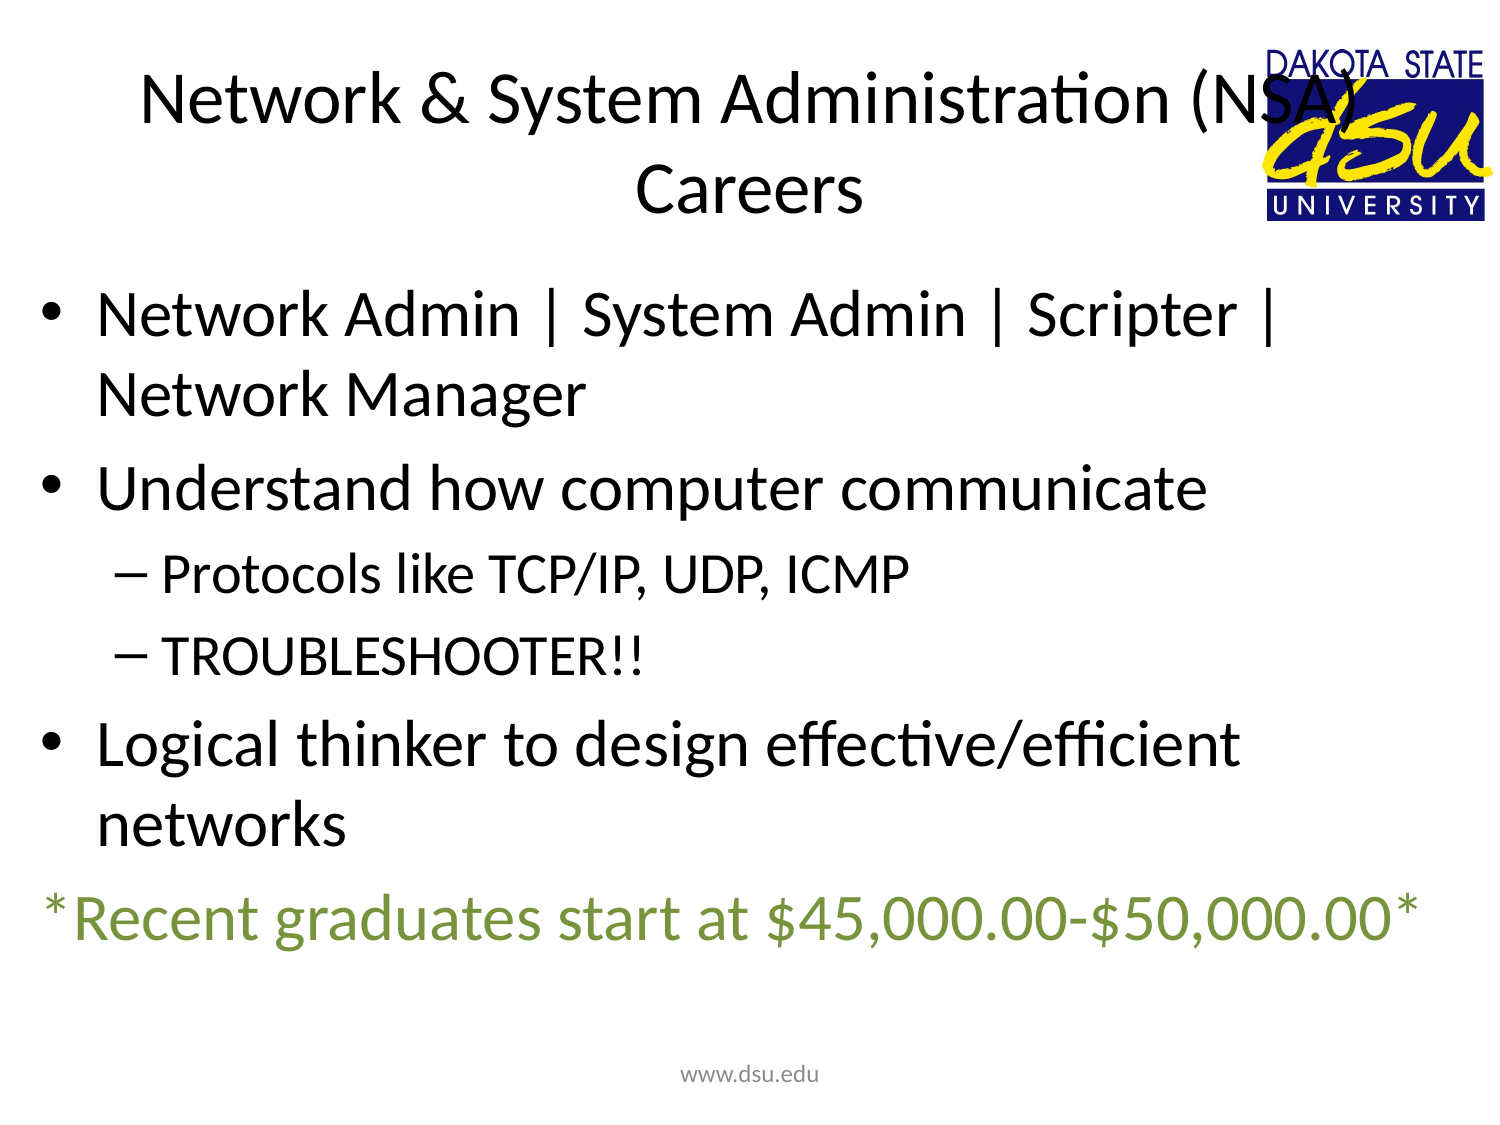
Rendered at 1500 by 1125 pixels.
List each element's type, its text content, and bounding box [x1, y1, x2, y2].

title Network & System Administration (NSA) Careers [75, 45, 1425, 233]
footer www.dsu.edu [512, 1042, 988, 1103]
picture [1425, 49, 1494, 221]
list Network Admin | System Admin | Scripter | Network Manager Understand how computer communicate Protocols like TCP/IP, UDP, ICMP TROUBLESHOOTER!! Logical thinker to design effective/efficient networks *Recent graduates start at $45,000.00-$50,000.00* [24, 262, 1500, 1005]
